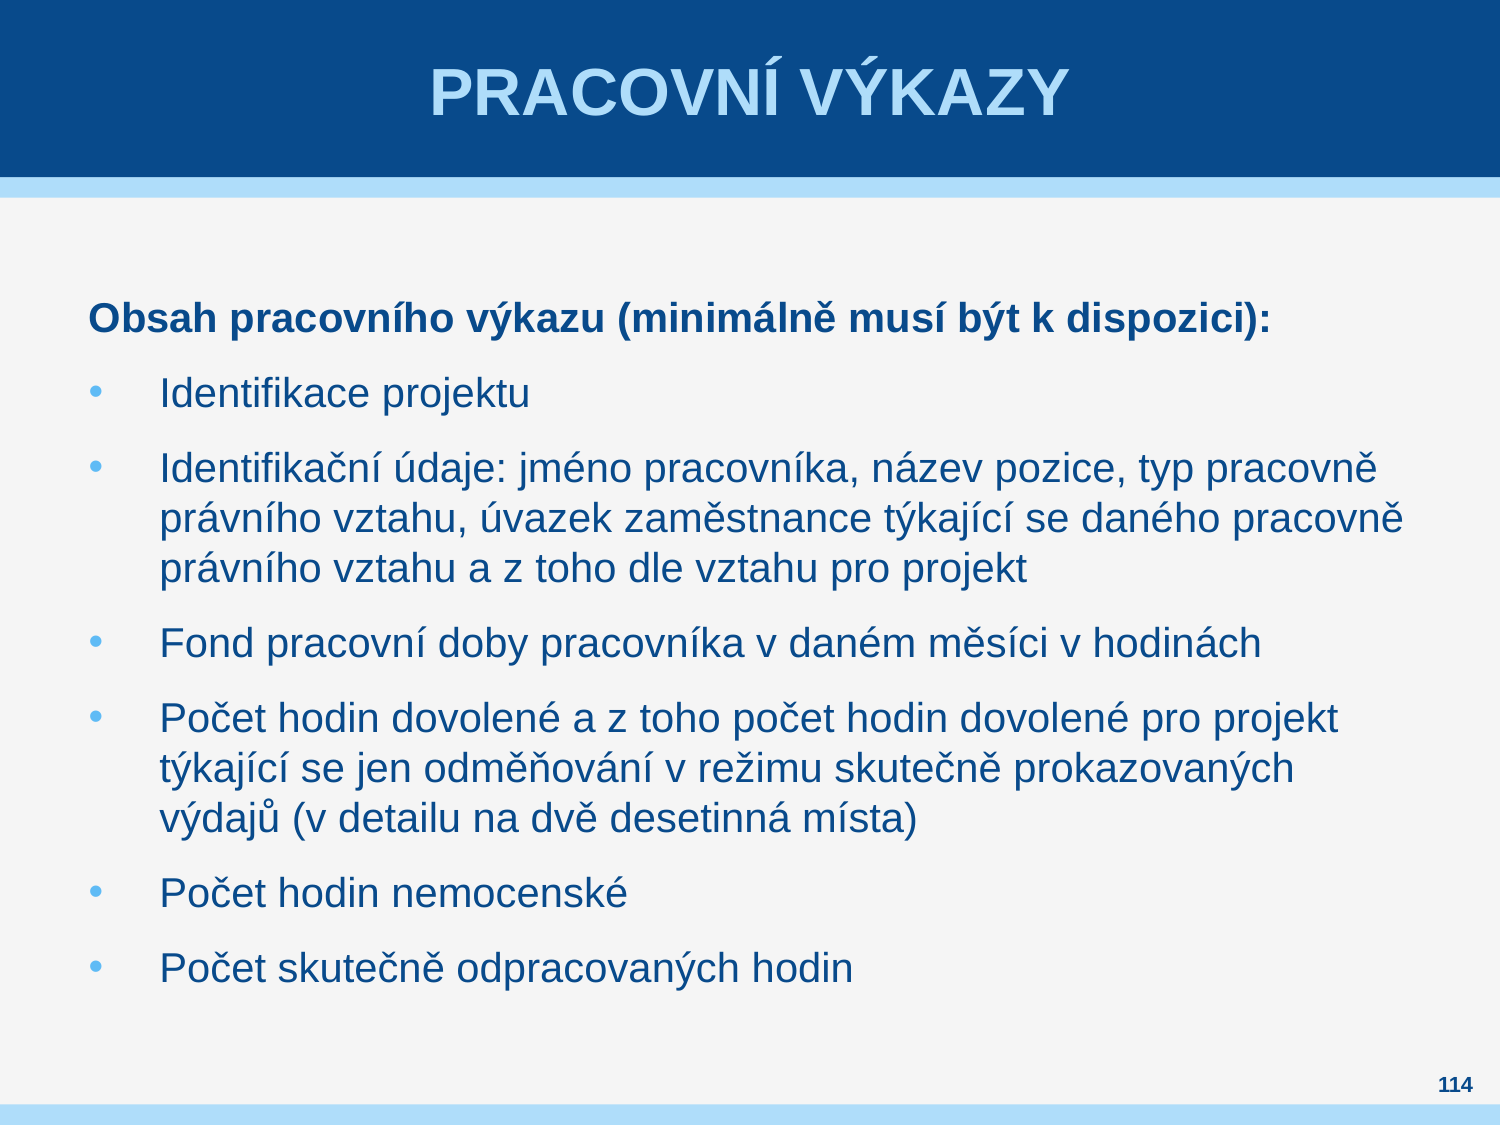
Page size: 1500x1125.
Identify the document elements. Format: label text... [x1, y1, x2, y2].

slide_number 114 [1417, 1068, 1495, 1099]
list Obsah pracovního výkazu (minimálně musí být k dispozici): Identifikace projektu Identifikační údaje: jméno pracovníka, název pozice, typ pracovně právního vztahu, úvazek zaměstnance týkající se daného pracovně právního vztahu a z toho dle vztahu pro projekt Fond pracovní doby pracovníka v daném měsíci v hodinách Počet hodin dovolené a z toho počet hodin dovolené pro projekt týkající se jen odměňování v režimu skutečně prokazovaných výdajů (v detailu na dvě desetinná místa) Počet hodin nemocenské Počet skutečně odpracovaných hodin [88, 290, 1412, 1000]
title Pracovní výkazy [59, 0, 1441, 178]
